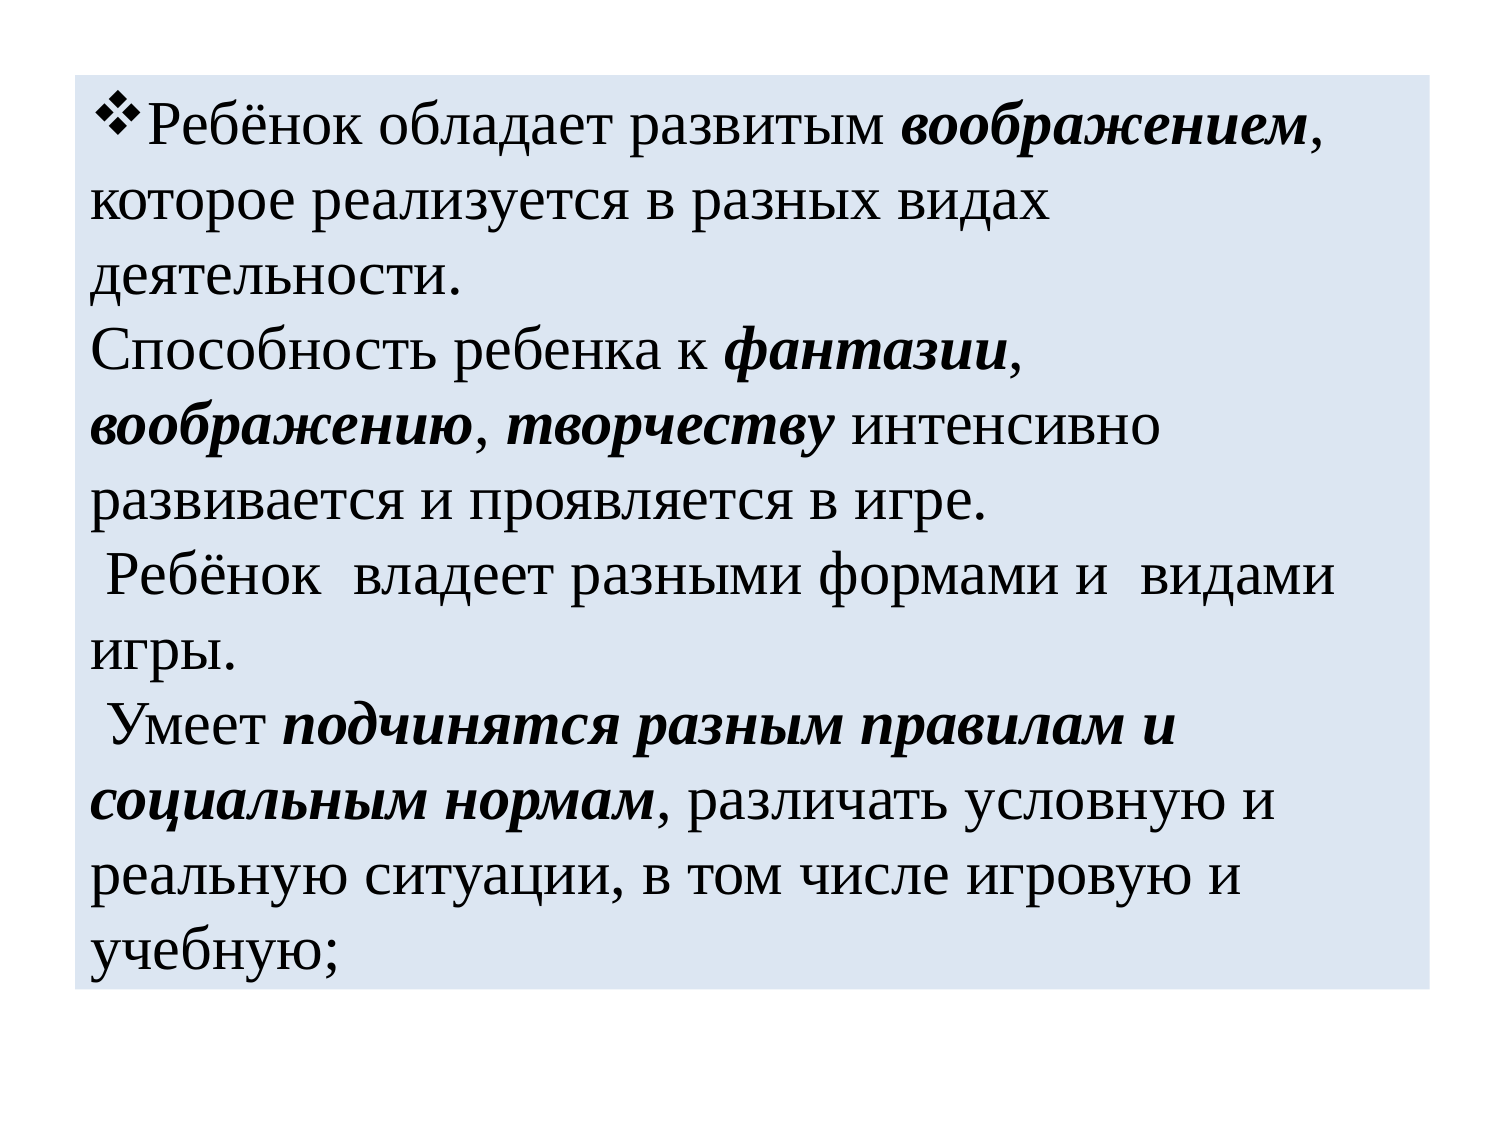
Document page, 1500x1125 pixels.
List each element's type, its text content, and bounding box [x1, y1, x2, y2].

title Ребёнок обладает развитым воображением, которое реализуется в разных видах деятельности. Способность ребенка к фантазии, воображению, творчеству интенсивно развивается и проявляется в игре. Ребёнок владеет разными формами и видами игры. Умеет подчинятся разным правилам и социальным нормам, различать условную и реальную ситуации, в том числе игровую и учебную; [75, 75, 1430, 990]
